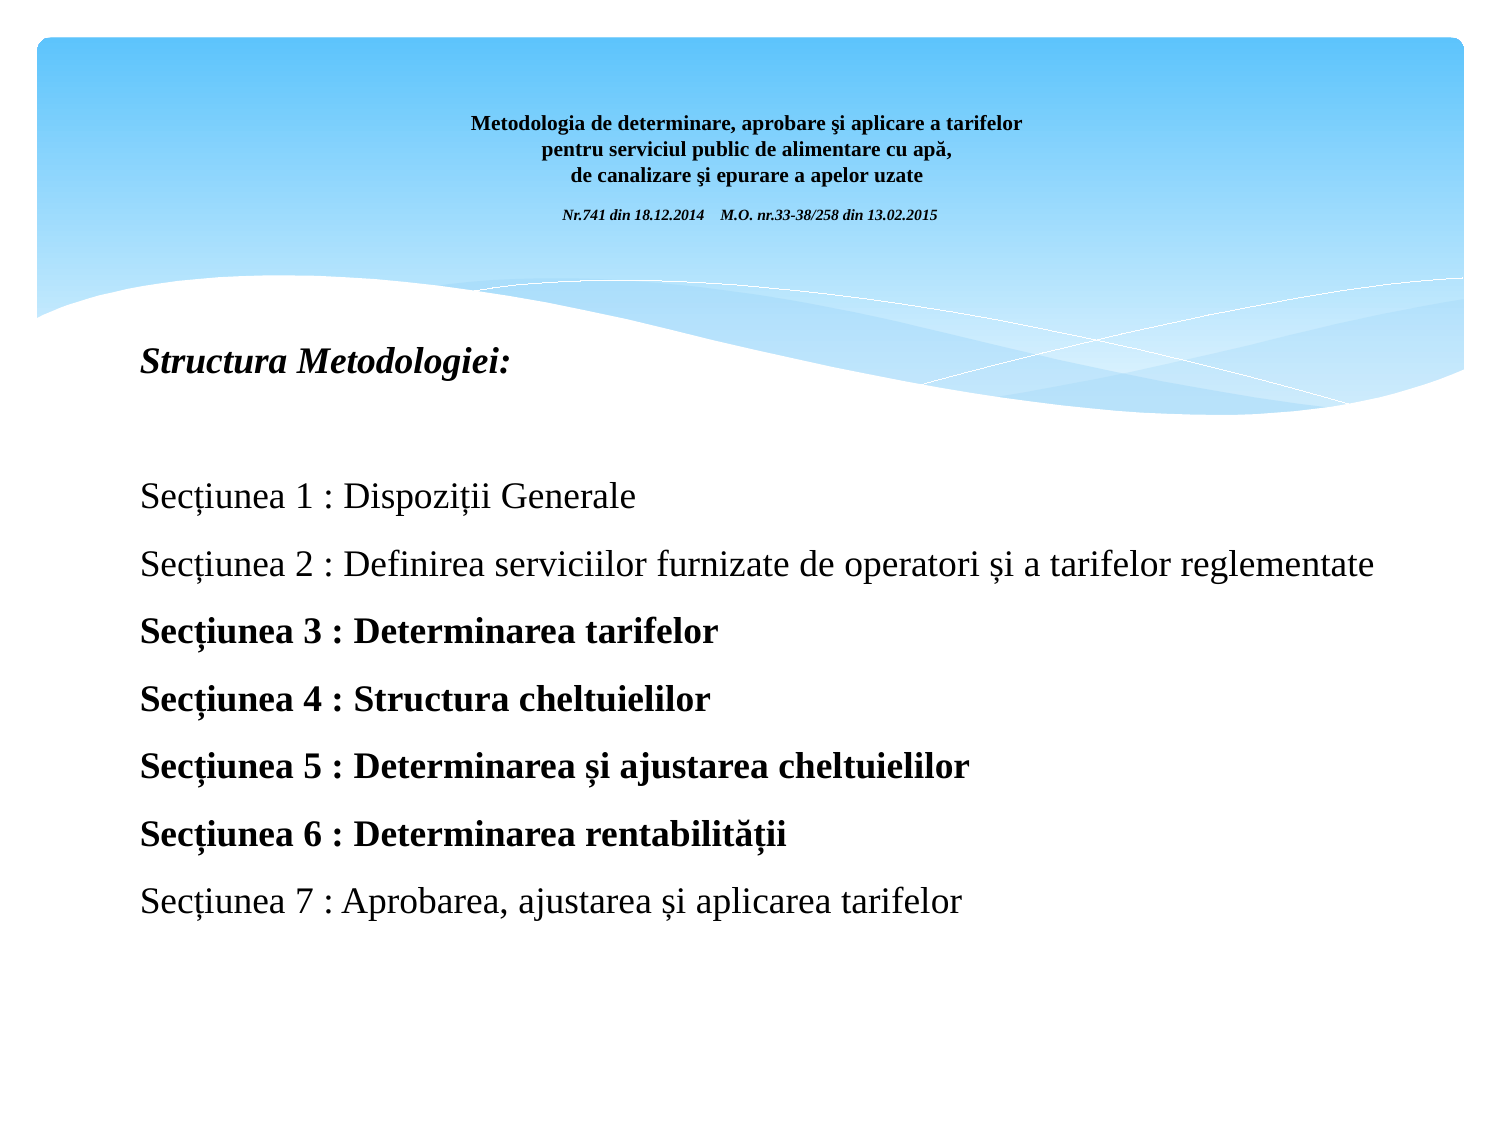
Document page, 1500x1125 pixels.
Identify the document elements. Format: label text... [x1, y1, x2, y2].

title Metodologia de determinare, aprobare şi aplicare a tarifelor pentru serviciul public de alimentare cu apă, de canalizare şi epurare a apelor uzate Nr.741 din 18.12.2014 M.O. nr.33-38/258 din 13.02.2015 [75, 99, 1425, 275]
text_box Structura Metodologiei: Secțiunea 1 : Dispoziții Generale Secțiunea 2 : Definirea serviciilor furnizate de operatori și a tarifelor reglementate Secțiunea 3 : Determinarea tarifelor Secțiunea 4 : Structura cheltuielilor Secțiunea 5 : Determinarea și ajustarea cheltuielilor Secțiunea 6 : Determinarea rentabilității Secțiunea 7 : Aprobarea, ajustarea și aplicarea tarifelor [125, 239, 1450, 997]
